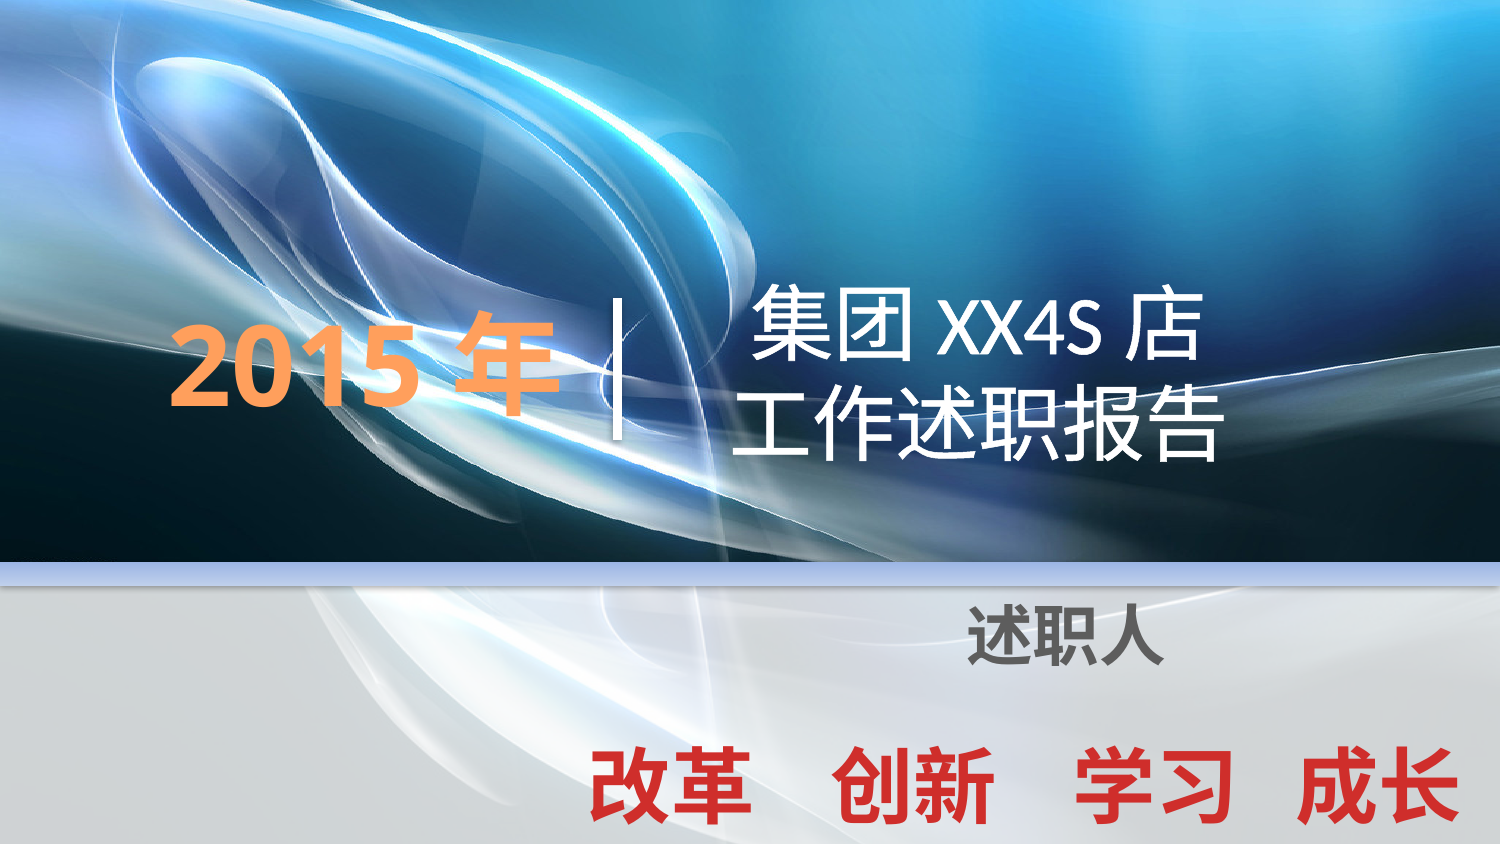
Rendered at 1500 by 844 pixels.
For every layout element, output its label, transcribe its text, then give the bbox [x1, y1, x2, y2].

text_box 改革 创新 学习 成长 [550, 726, 1500, 842]
text_box 述职人 [667, 595, 1465, 681]
picture [0, 0, 1500, 587]
